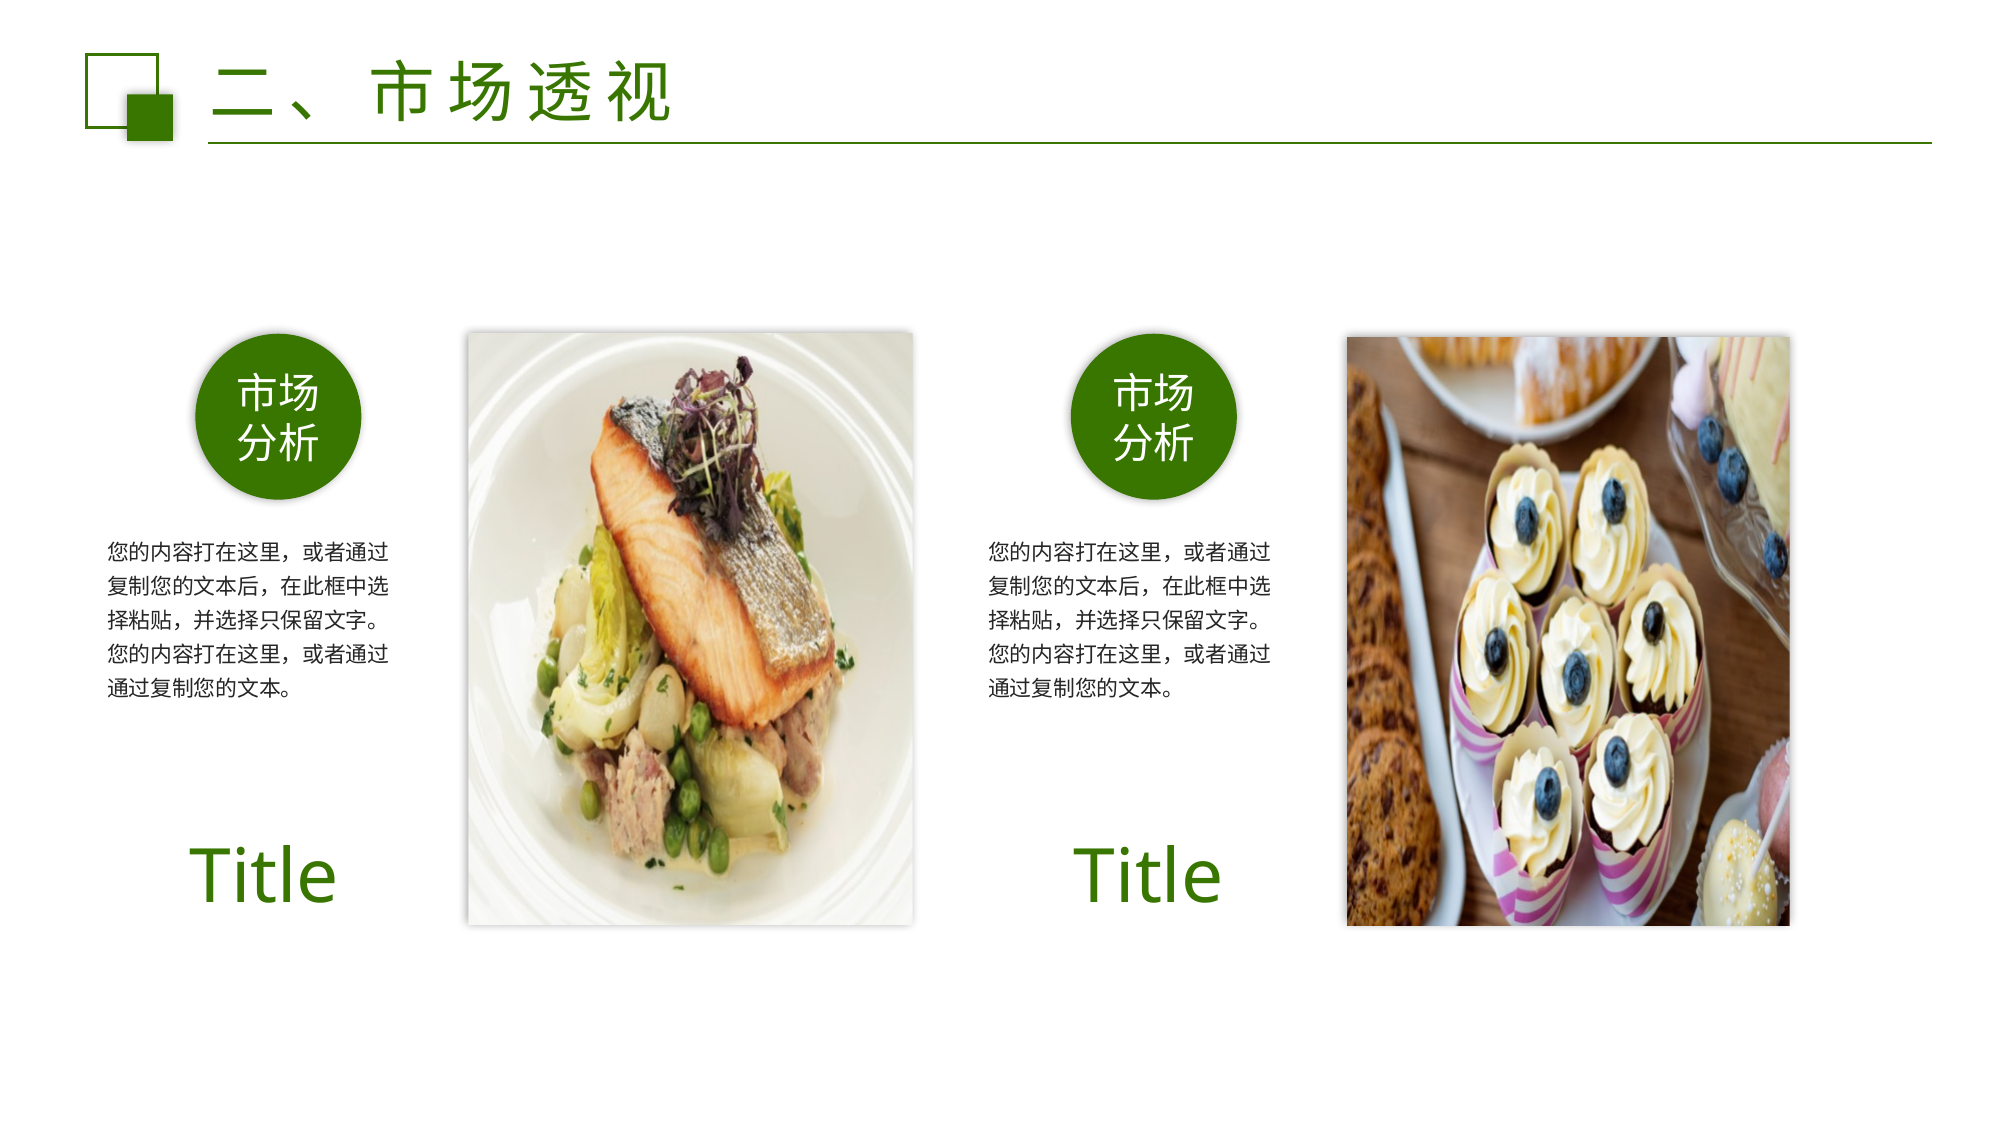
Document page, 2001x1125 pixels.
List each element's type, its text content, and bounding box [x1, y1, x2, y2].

text_box 二、市场透视 [198, 58, 1489, 131]
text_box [86, 54, 174, 141]
text_box Title [1059, 820, 1239, 925]
text_box 市场分析 [1069, 332, 1238, 501]
text_box 您的内容打在这里，或者通过复制您的文本后，在此框中选择粘贴，并选择只保留文字。您的内容打在这里，或者通过通过复制您的文本。 [973, 523, 1299, 709]
text_box [467, 333, 914, 926]
text_box 市场分析 [194, 332, 363, 501]
text_box Title [174, 820, 354, 925]
text_box [1346, 336, 1791, 926]
text_box 您的内容打在这里，或者通过复制您的文本后，在此框中选择粘贴，并选择只保留文字。您的内容打在这里，或者通过通过复制您的文本。 [92, 523, 417, 709]
